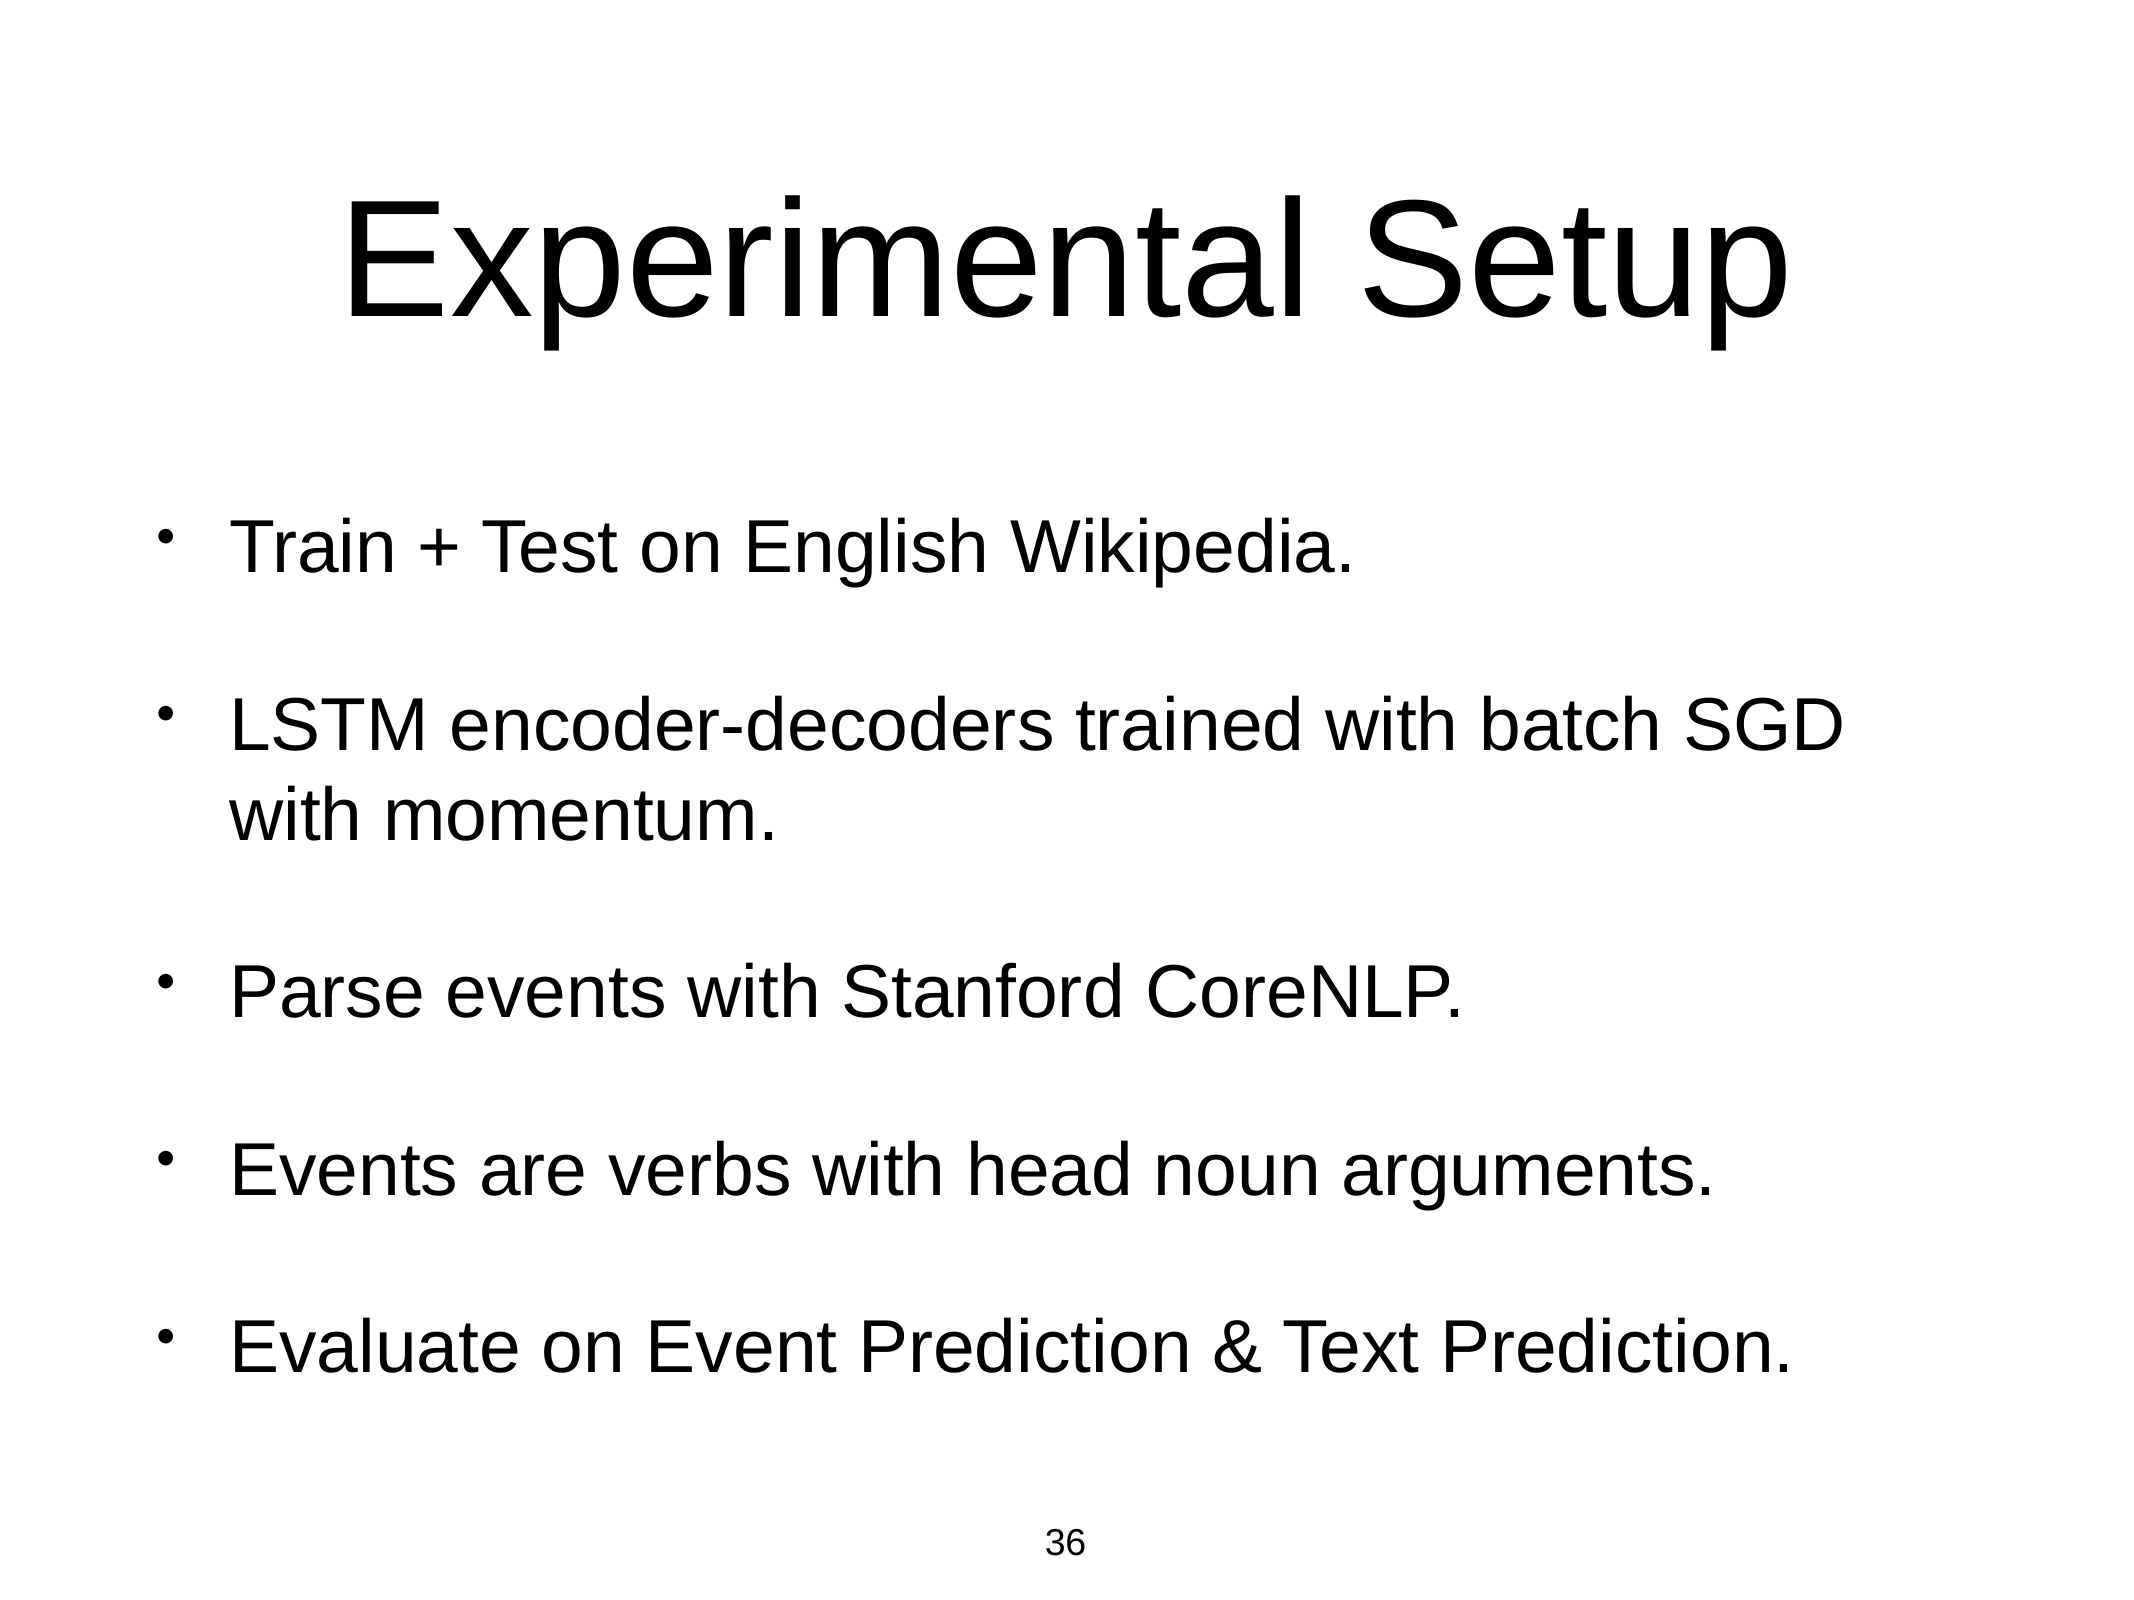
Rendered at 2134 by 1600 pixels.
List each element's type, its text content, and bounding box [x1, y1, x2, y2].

title Experimental Setup [155, 72, 1978, 426]
list Train + Test on English Wikipedia. LSTM encoder-decoders trained with batch SGD with momentum. Parse events with Stanford CoreNLP. Events are verbs with head noun arguments. Evaluate on Event Prediction & Text Prediction. [155, 426, 1978, 1459]
slide_number 36 [1041, 1517, 1090, 1564]
